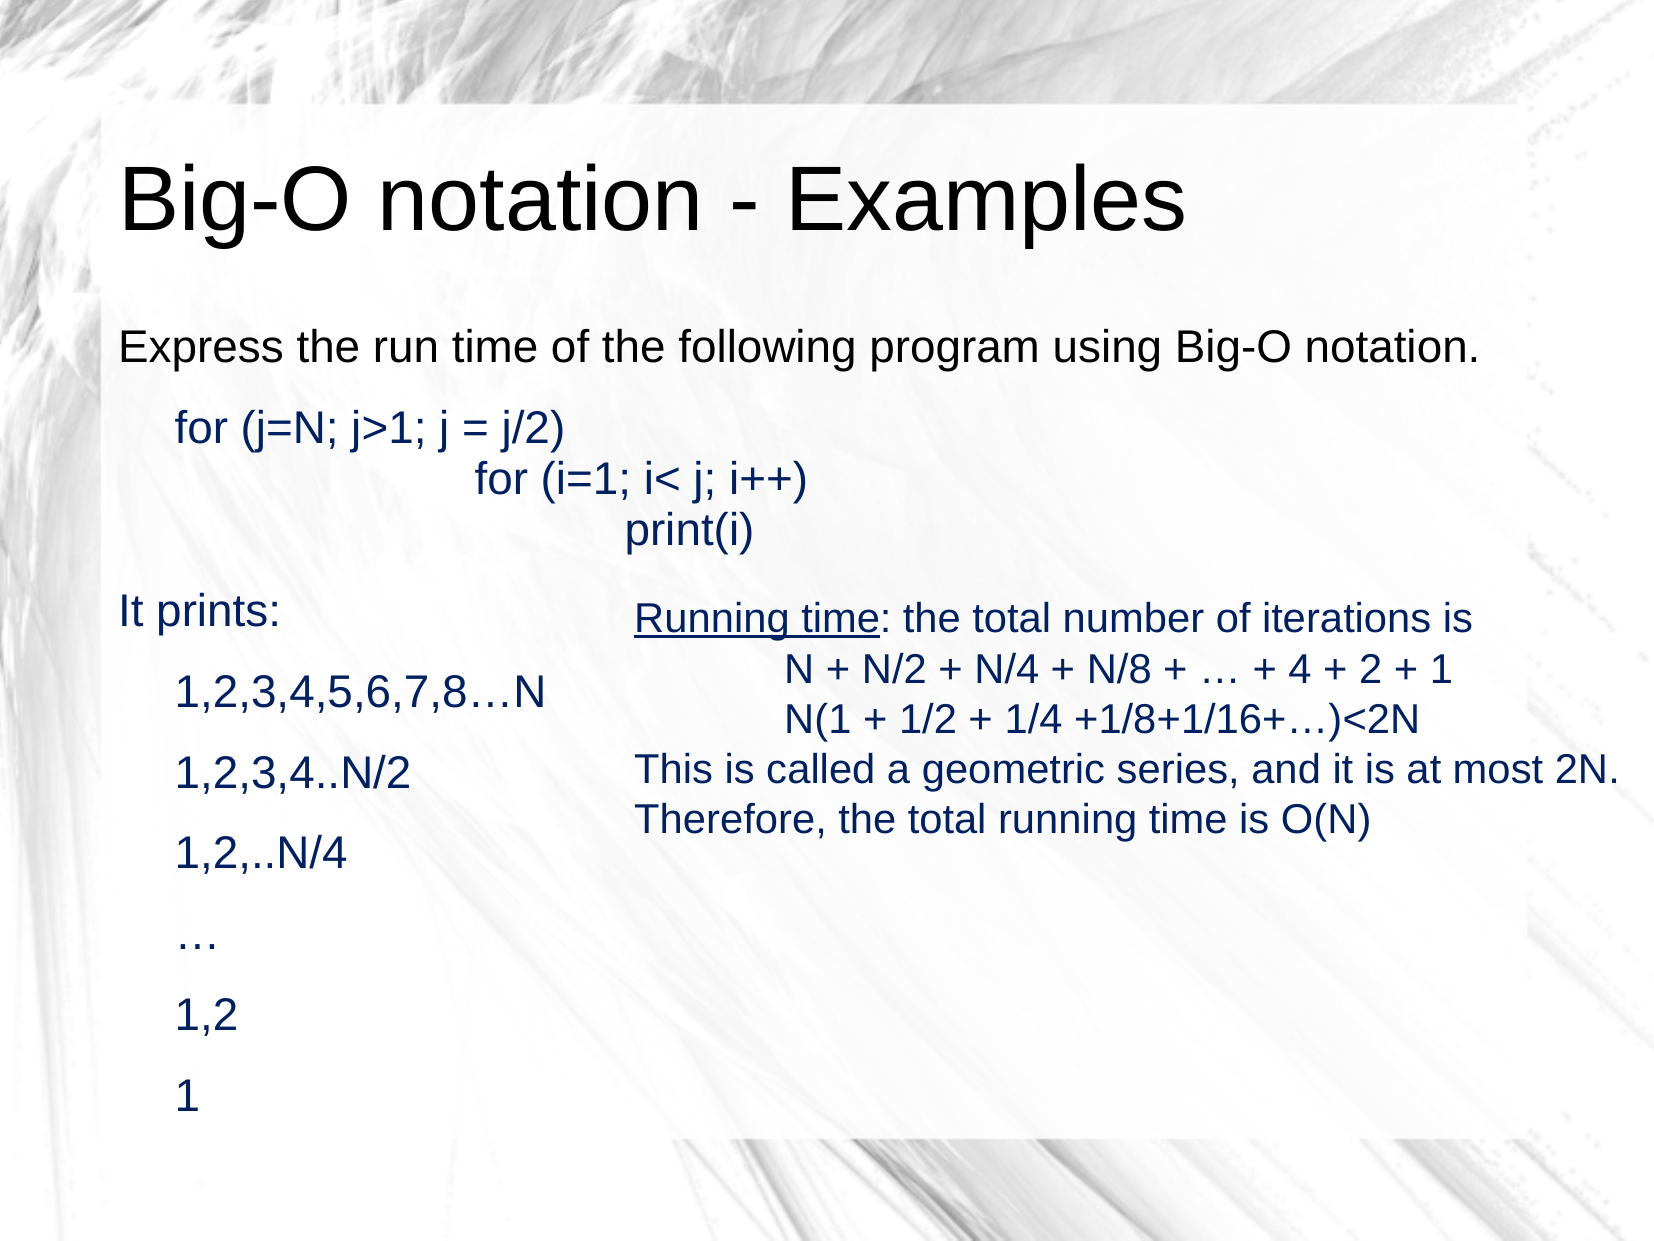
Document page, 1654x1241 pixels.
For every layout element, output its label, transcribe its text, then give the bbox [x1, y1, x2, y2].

text_box Running time: the total number of iterations is N + N/2 + N/4 + N/8 + … + 4 + 2 + 1 N(1 + 1/2 + 1/4 +1/8+1/16+…)<2N This is called a geometric series, and it is at most 2N. Therefore, the total running time is O(N) [619, 583, 1636, 1049]
title Big-O notation - Examples [118, 112, 1506, 281]
picture [0, 0, 1654, 1241]
list Express the run time of the following program using Big-O notation. for (j=N; j>1; j = j/2) for (i=1; i< j; i++) print(i) It prints: 1,2,3,4,5,6,7,8…N 1,2,3,4..N/2 1,2,..N/4 … 1,2 1 [118, 319, 1571, 1109]
